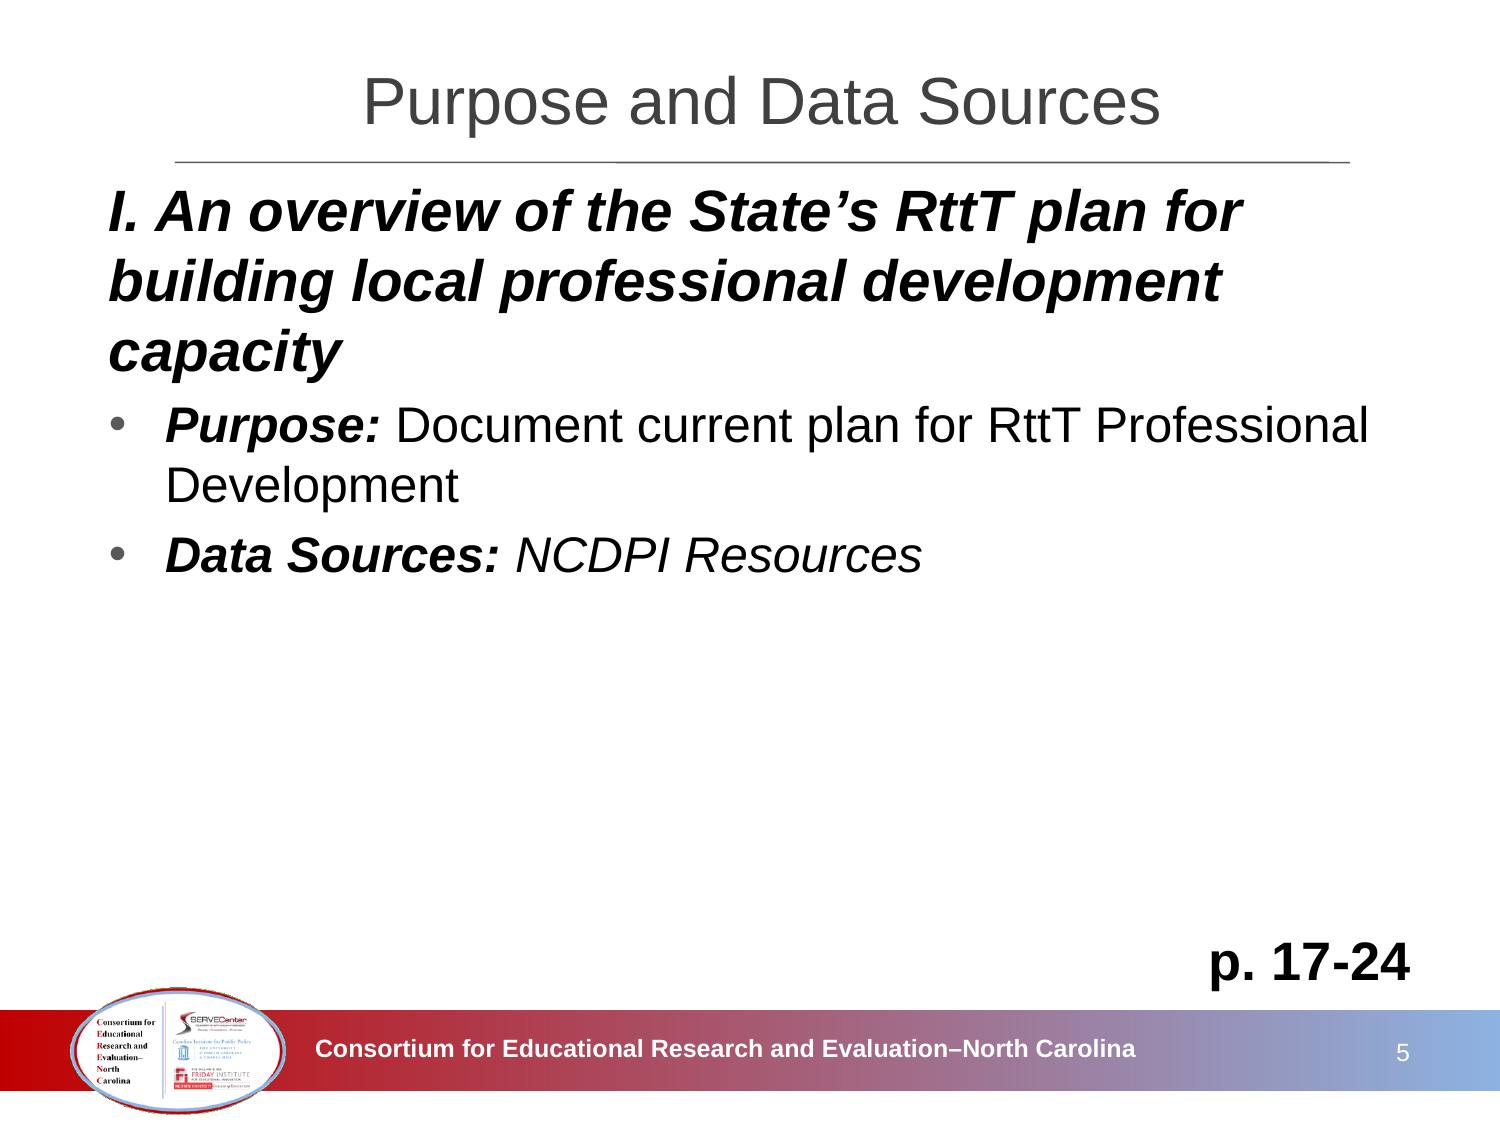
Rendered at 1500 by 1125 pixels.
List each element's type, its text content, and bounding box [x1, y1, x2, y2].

picture [70, 986, 286, 1116]
slide_number 5 [1268, 1021, 1425, 1082]
text_box p. 17-24 [1193, 918, 1456, 999]
list I. An overview of the State’s RttT plan for building local professional development capacity Purpose: Document current plan for RttT Professional Development Data Sources: NCDPI Resources [93, 165, 1407, 960]
title Purpose and Data Sources [174, 44, 1351, 151]
